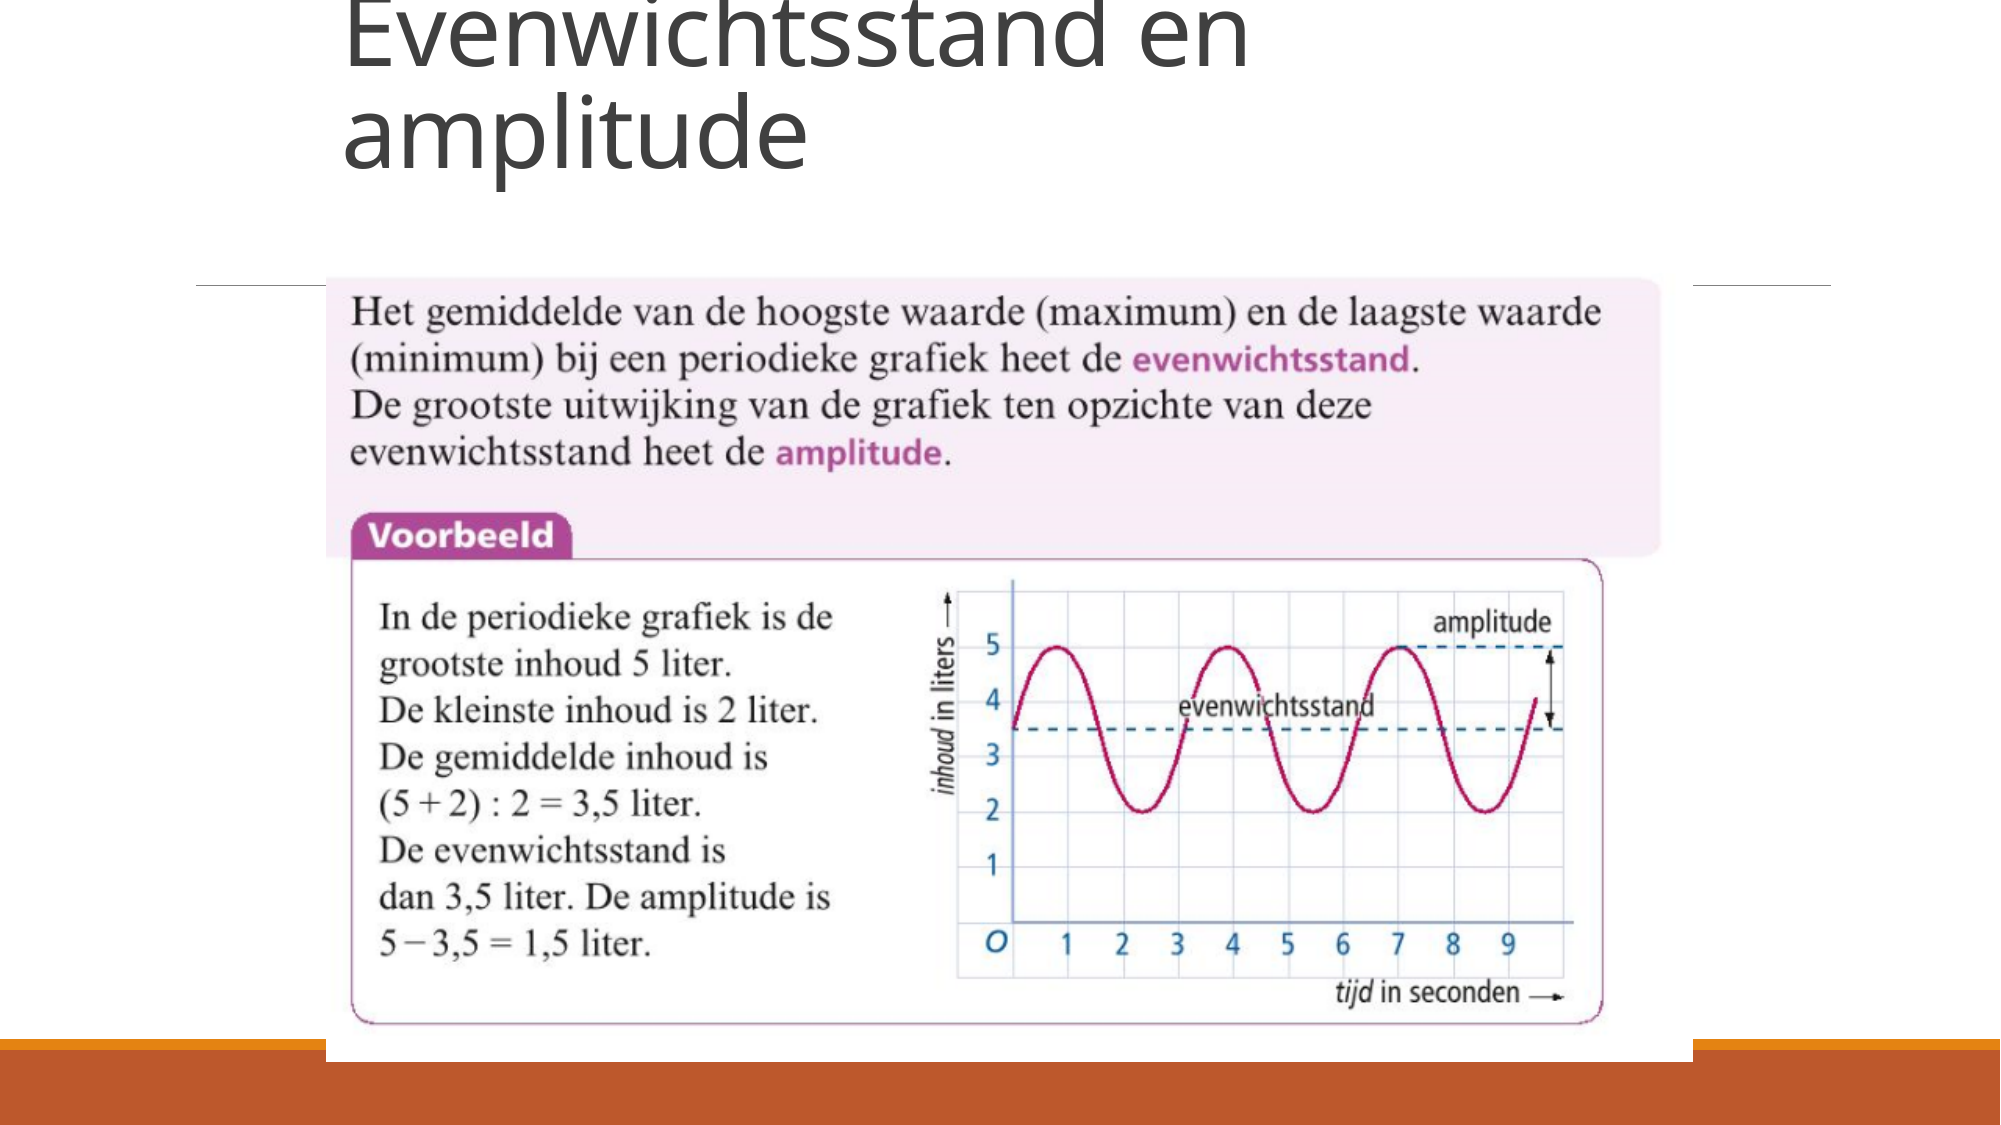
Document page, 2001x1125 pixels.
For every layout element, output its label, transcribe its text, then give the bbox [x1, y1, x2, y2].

title Evenwichtsstand en amplitude [326, 66, 1713, 197]
picture [326, 254, 1693, 1063]
